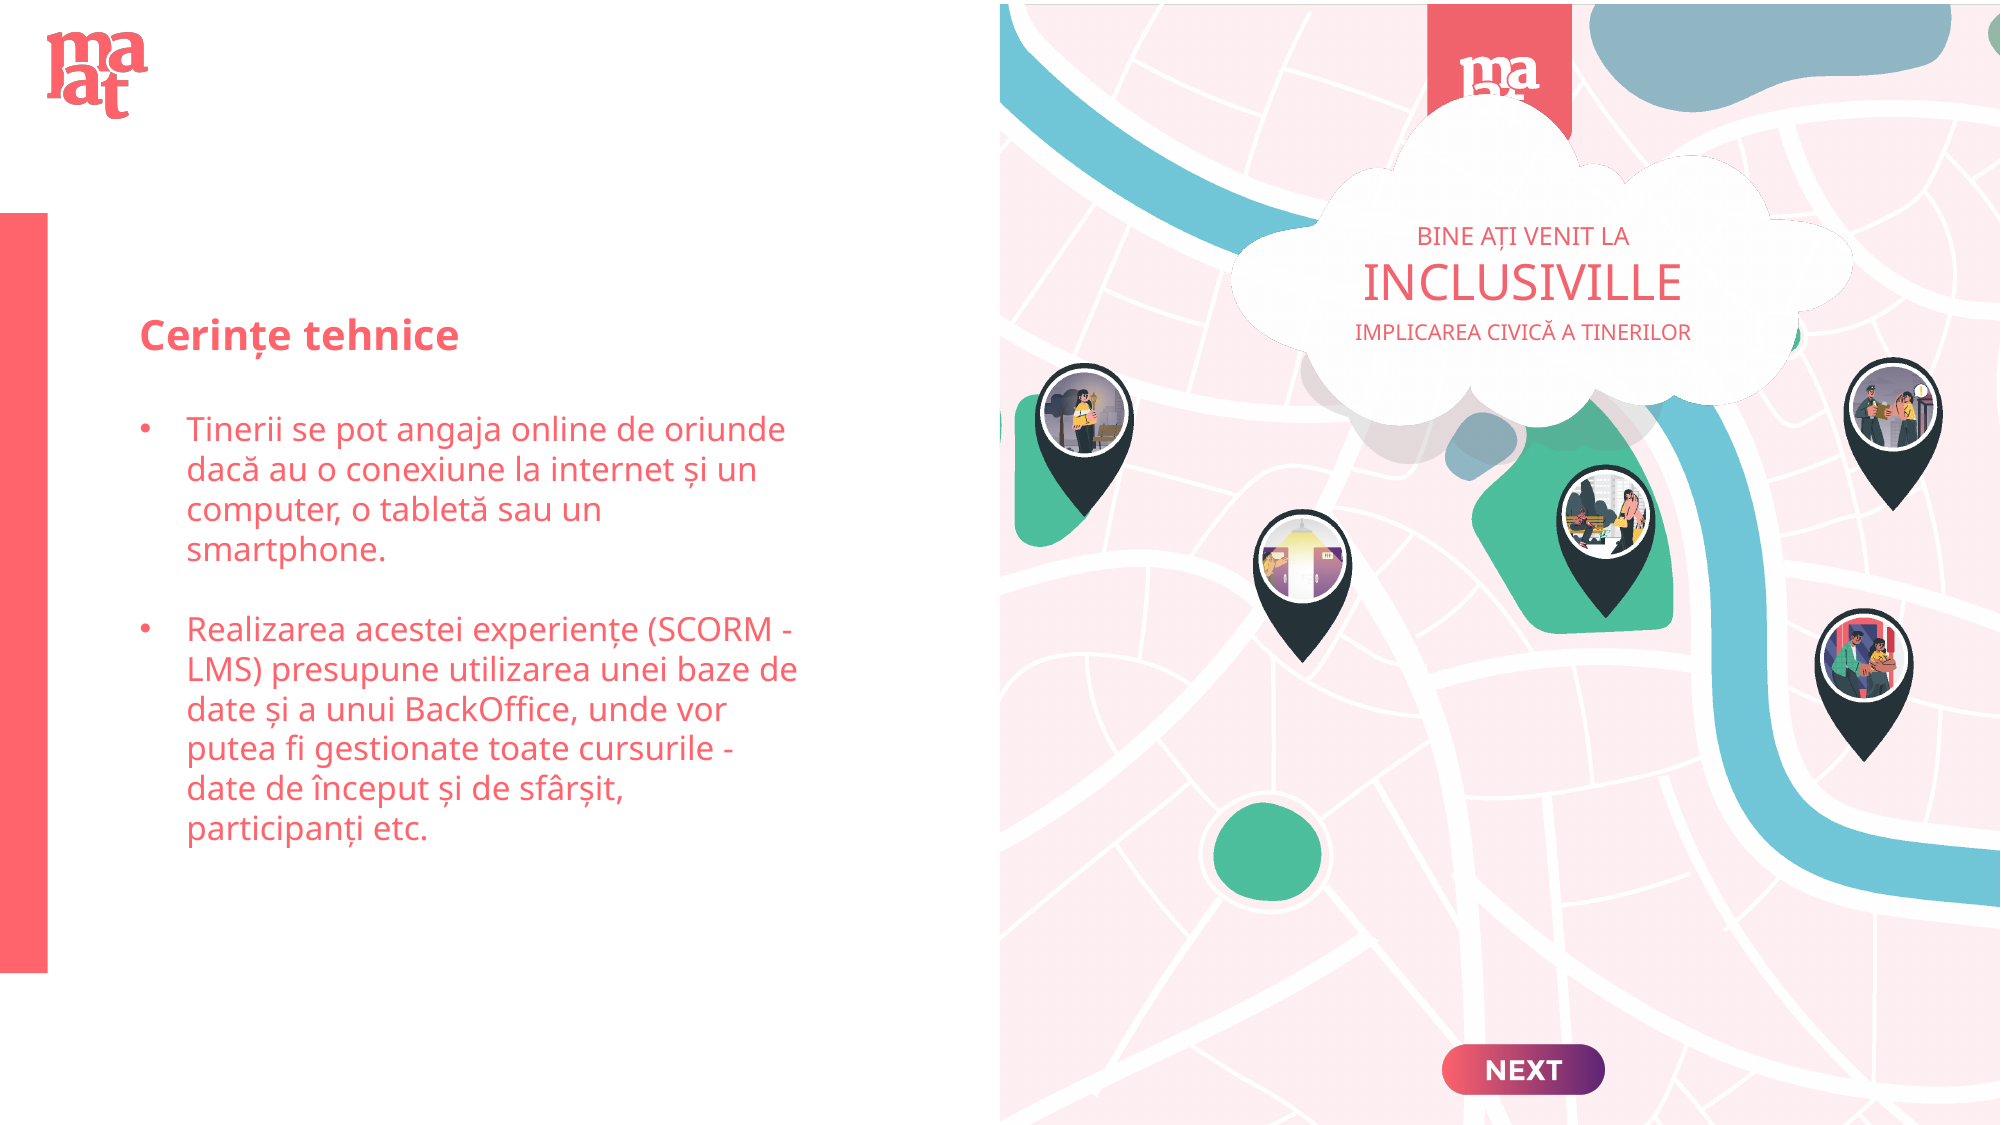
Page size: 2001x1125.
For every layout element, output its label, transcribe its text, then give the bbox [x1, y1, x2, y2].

picture [47, 32, 149, 120]
text_box Cerințe tehnice Tinerii se pot angaja online de oriunde dacă au o conexiune la internet și un computer, o tabletă sau un smartphone. Realizarea acestei experiențe (SCORM - LMS) presupune utilizarea unei baze de date și a unui BackOffice, unde vor putea fi gestionate toate cursurile - date de început și de sfârșit, participanți etc. [124, 300, 825, 855]
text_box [1231, 93, 1853, 466]
picture [999, 4, 2000, 1125]
text_box [0, 212, 49, 975]
